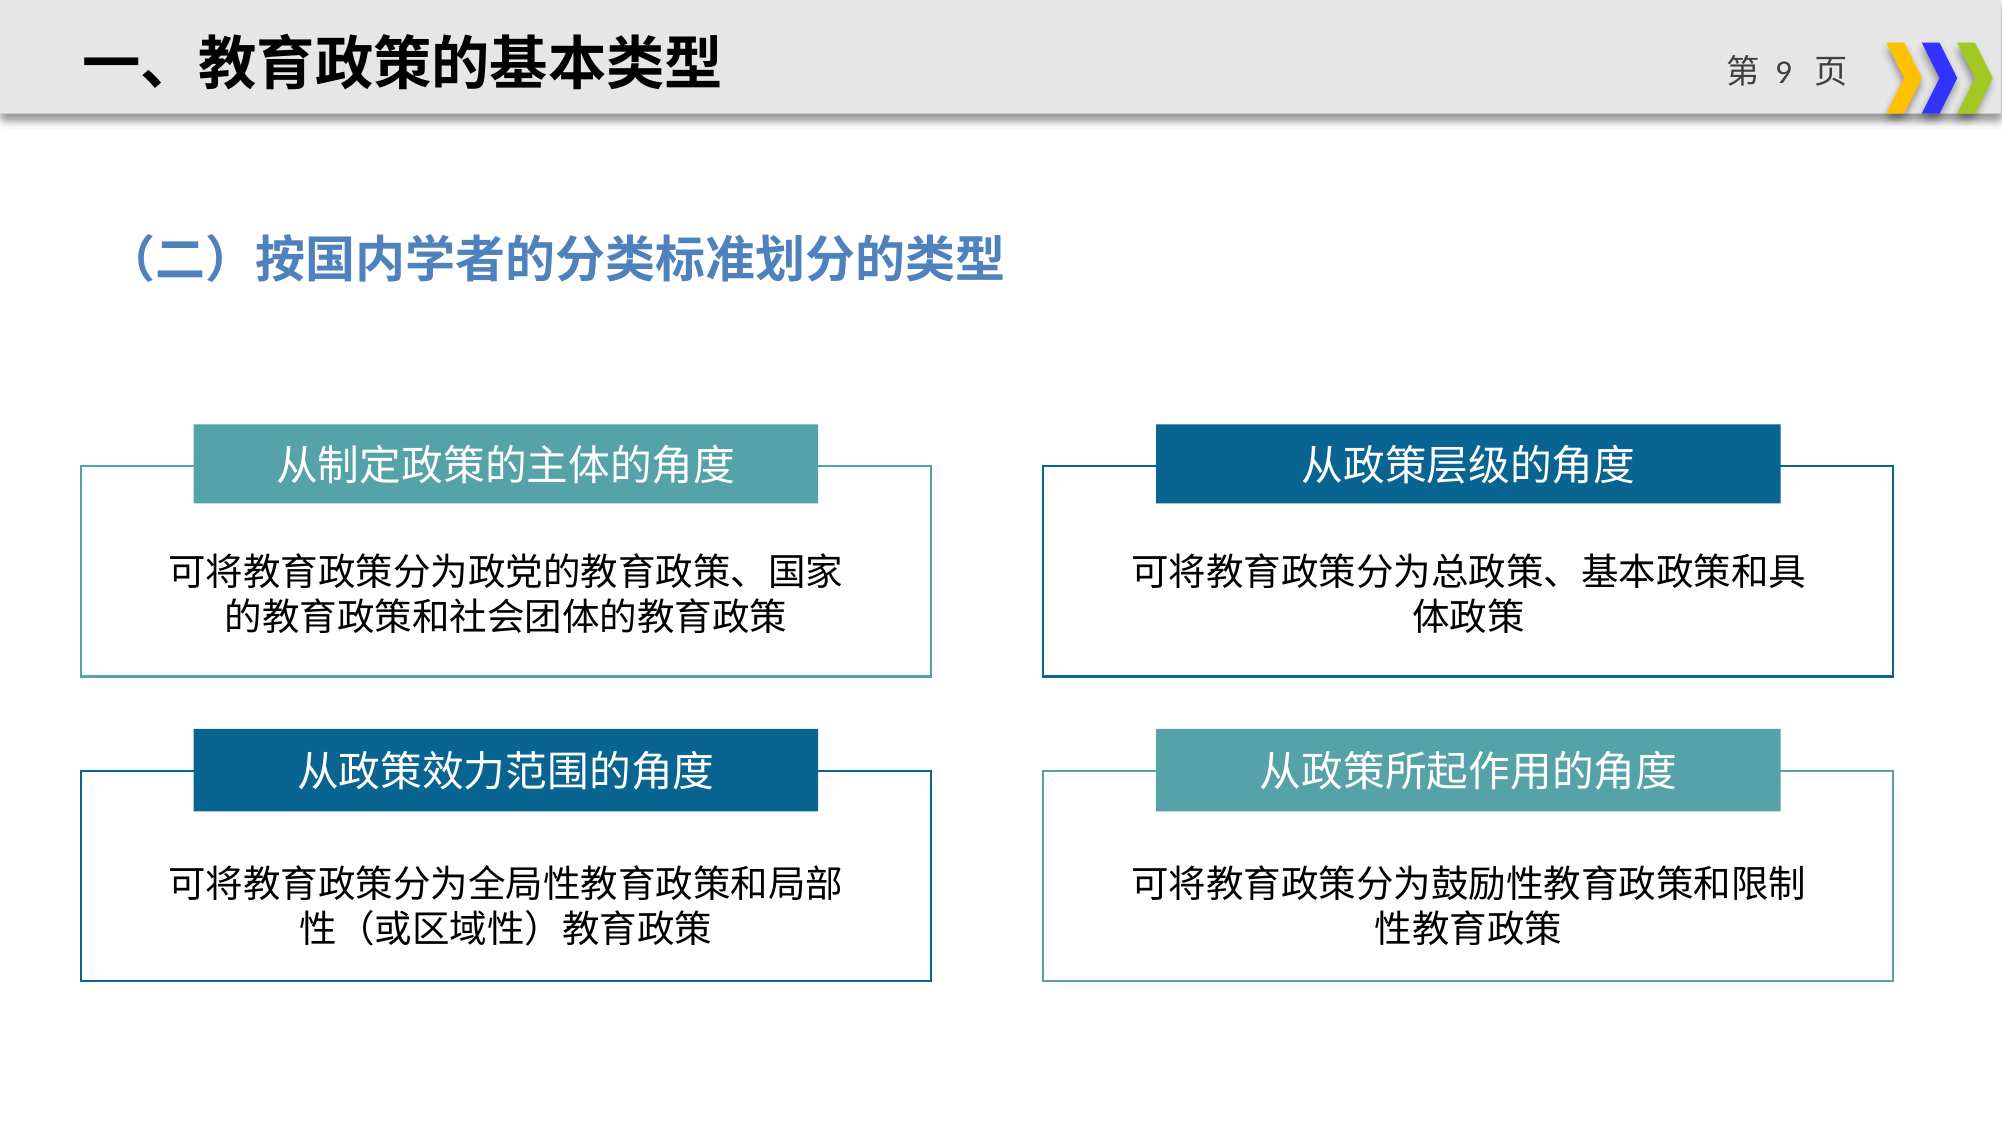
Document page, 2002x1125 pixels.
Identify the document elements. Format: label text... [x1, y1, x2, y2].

text_box 可将教育政策分为全局性教育政策和局部性（或区域性）教育政策 [143, 852, 869, 978]
text_box 可将教育政策分为政党的教育政策、国家的教育政策和社会团体的教育政策 [143, 540, 869, 660]
text_box [1043, 770, 1894, 981]
text_box 可将教育政策分为鼓励性教育政策和限制性教育政策 [1105, 852, 1832, 978]
text_box [80, 770, 931, 981]
text_box （二）按国内学者的分类标准划分的类型 [90, 219, 1204, 295]
text_box 可将教育政策分为总政策、基本政策和具体政策 [1105, 540, 1832, 660]
text_box 从制定政策的主体的角度 [193, 424, 819, 504]
text_box [80, 466, 931, 677]
text_box 一、教育政策的基本类型 [67, 19, 1008, 104]
text_box 从政策效力范围的角度 [193, 728, 819, 812]
text_box 从政策层级的角度 [1156, 424, 1781, 504]
text_box [1043, 466, 1894, 677]
text_box 从政策所起作用的角度 [1156, 728, 1781, 812]
